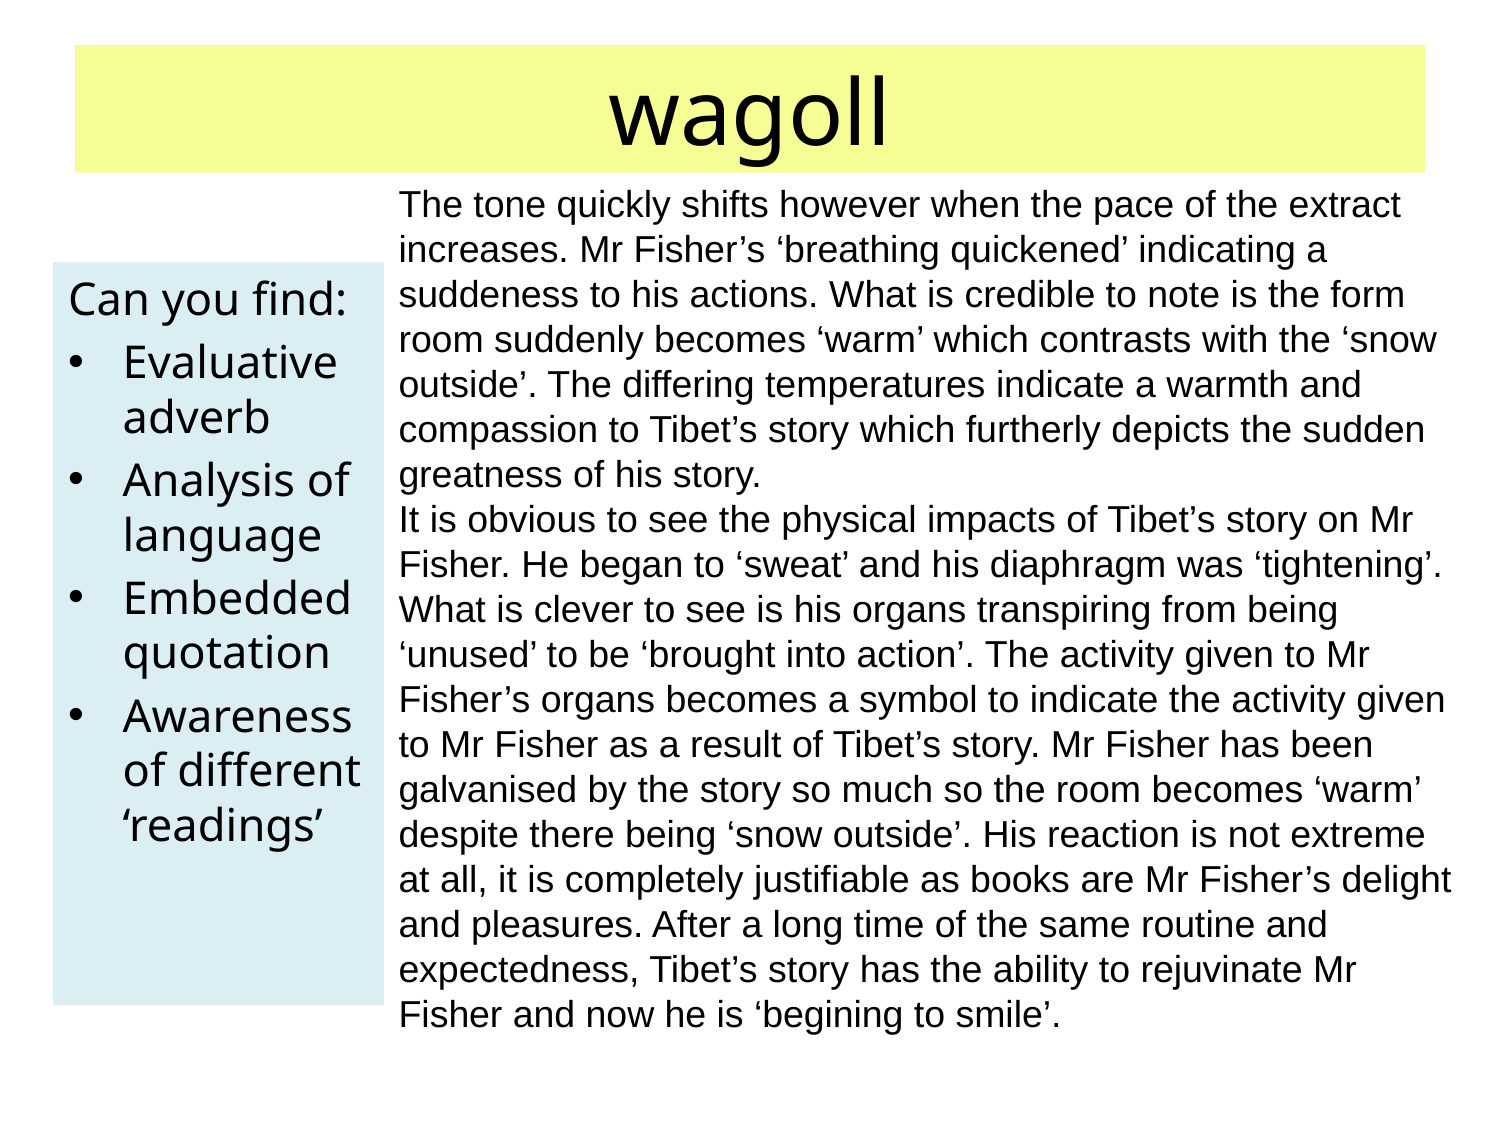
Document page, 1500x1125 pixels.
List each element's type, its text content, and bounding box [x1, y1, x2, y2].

text_box The tone quickly shifts however when the pace of the extract increases. Mr Fisher’s ‘breathing quickened’ indicating a suddeness to his actions. What is credible to note is the form room suddenly becomes ‘warm’ which contrasts with the ‘snow outside’. The differing temperatures indicate a warmth and compassion to Tibet’s story which furtherly depicts the sudden greatness of his story. It is obvious to see the physical impacts of Tibet’s story on Mr Fisher. He began to ‘sweat’ and his diaphragm was ‘tightening’. What is clever to see is his organs transpiring from being ‘unused’ to be ‘brought into action’. The activity given to Mr Fisher’s organs becomes a symbol to indicate the activity given to Mr Fisher as a result of Tibet’s story. Mr Fisher has been galvanised by the story so much so the room becomes ‘warm’ despite there being ‘snow outside’. His reaction is not extreme at all, it is completely justifiable as books are Mr Fisher’s delight and pleasures. After a long time of the same routine and expectedness, Tibet’s story has the ability to rejuvinate Mr Fisher and now he is ‘begining to smile’. [383, 172, 1483, 1088]
title wagoll [75, 45, 1425, 173]
list Can you find: Evaluative adverb Analysis of language Embedded quotation Awareness of different ‘readings’ [53, 262, 383, 1005]
